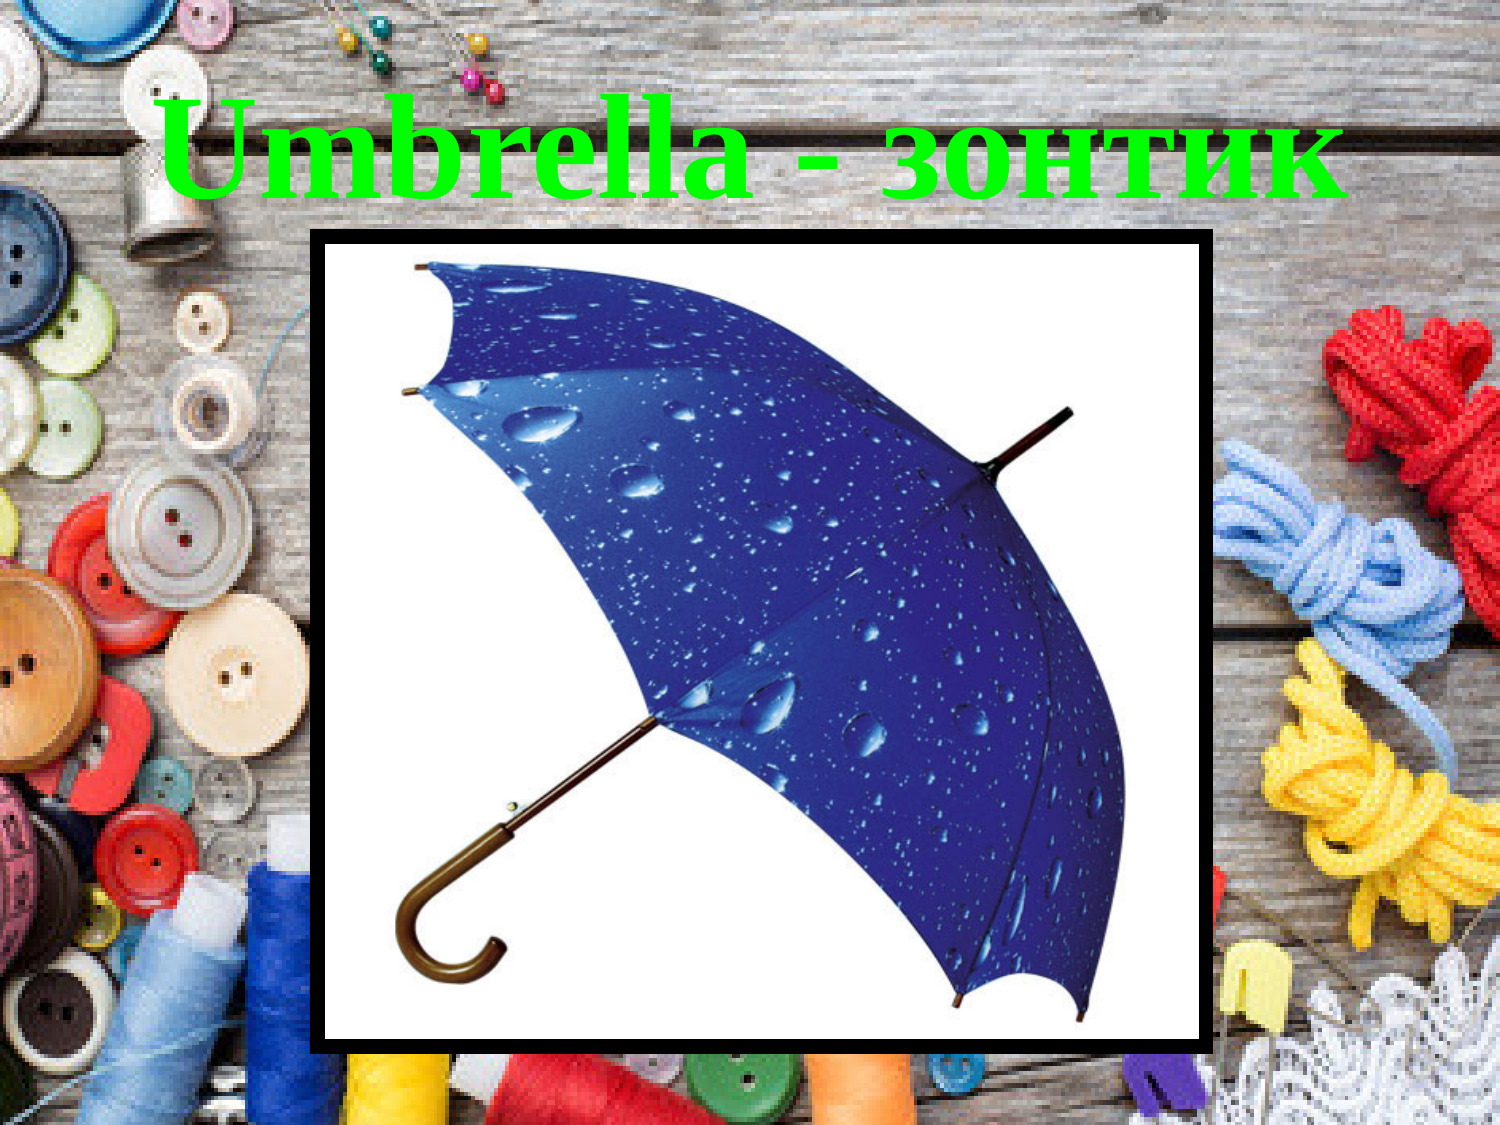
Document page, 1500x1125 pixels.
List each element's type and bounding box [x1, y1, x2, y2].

picture [324, 243, 1200, 1040]
list [0, 0, 1500, 1125]
